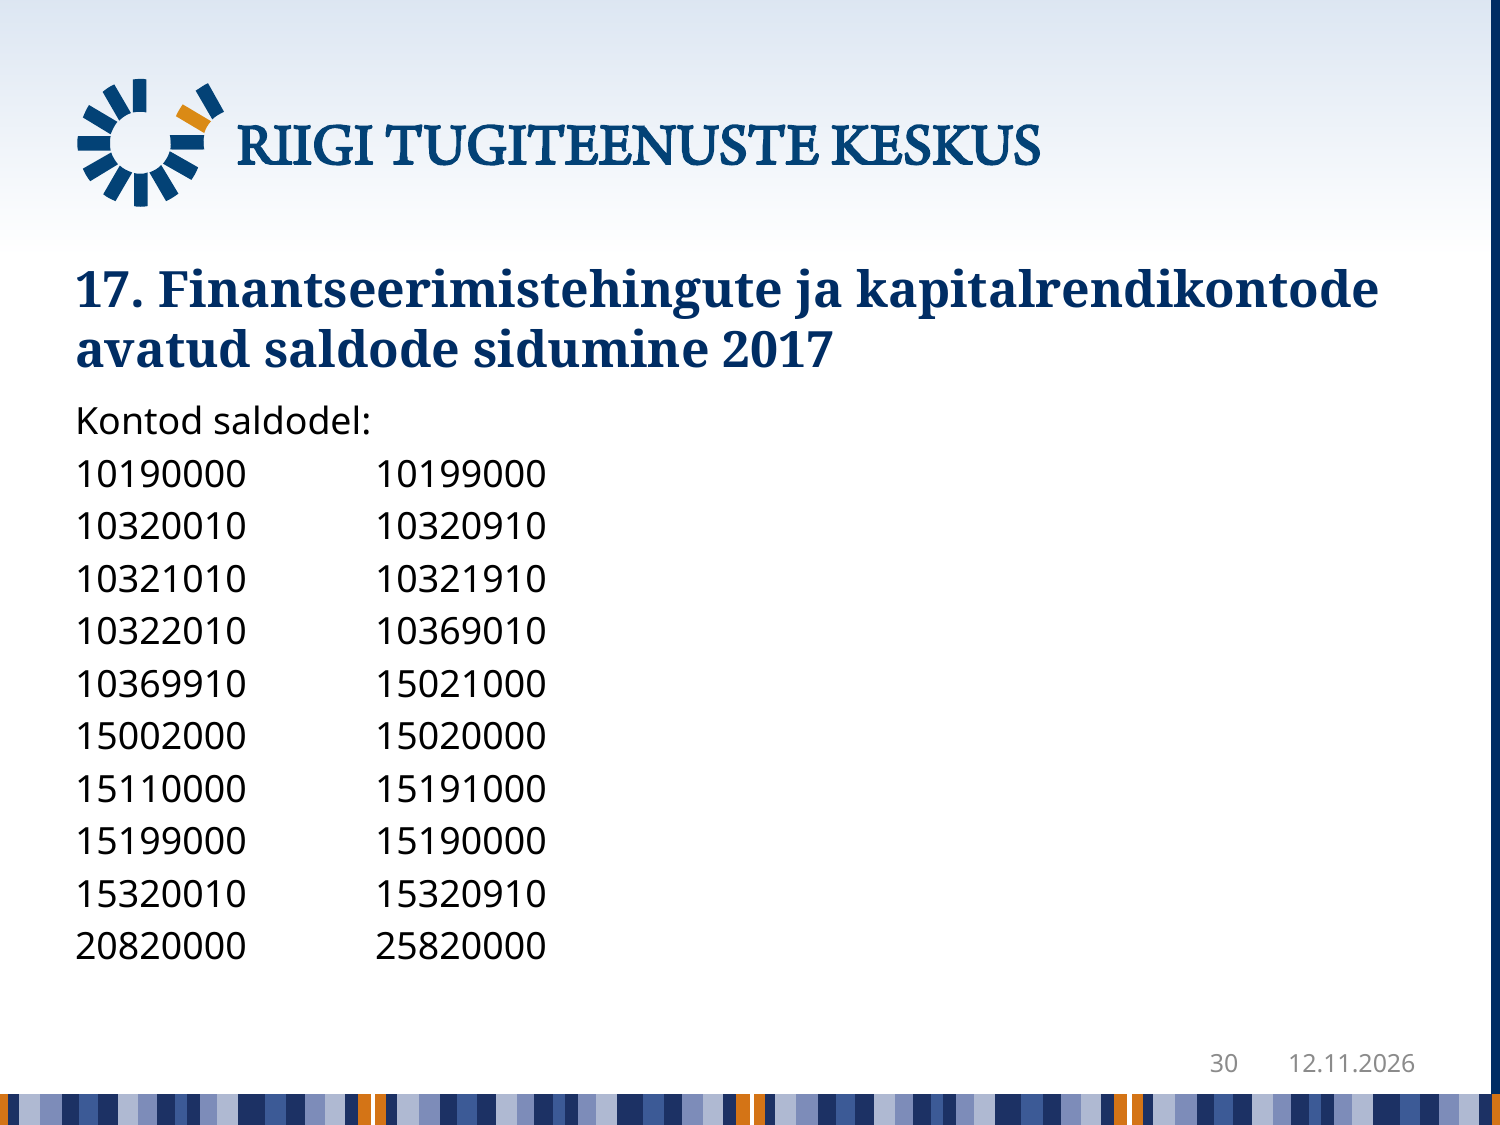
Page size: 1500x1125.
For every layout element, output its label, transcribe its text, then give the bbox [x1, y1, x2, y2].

list Kontod saldodel: 10190000 10199000 10320010 10320910 10321010 10321910 10322010 10369010 10369910 15021000 15002000 15020000 15110000 15191000 15199000 15190000 15320010 15320910 20820000 25820000 [75, 397, 1425, 1012]
slide_number 30 [1139, 1035, 1254, 1095]
title 17. Finantseerimistehingute ja kapitalrendikontode avatud saldode sidumine 2017 [75, 257, 1425, 386]
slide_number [1269, 1035, 1431, 1095]
